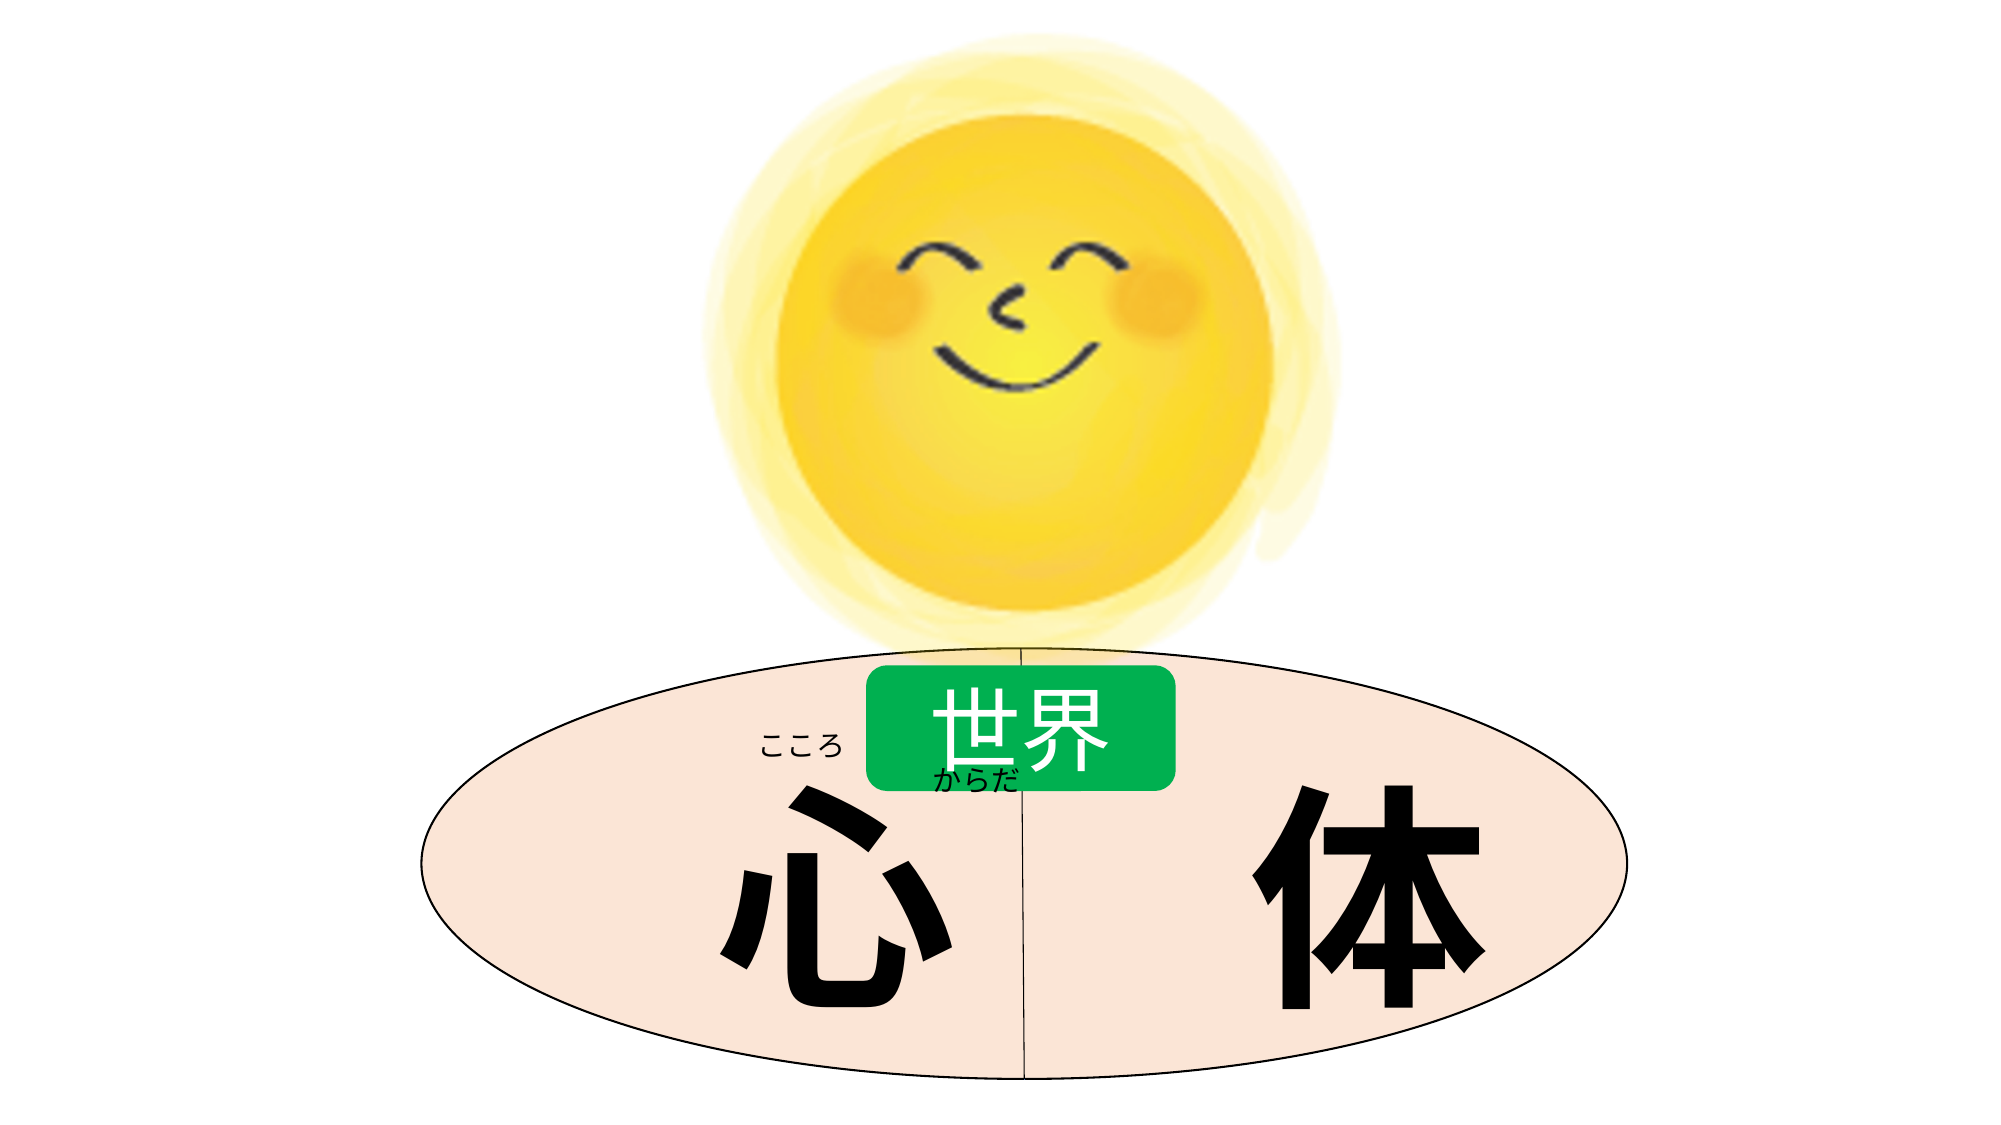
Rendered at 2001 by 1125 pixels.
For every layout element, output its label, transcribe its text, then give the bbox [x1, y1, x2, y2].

picture [645, 24, 1398, 720]
text_box [1331, 693, 1629, 994]
text_box [690, 1044, 1024, 1080]
text_box こころ からだ [742, 720, 1020, 805]
text_box 心 体 [602, 741, 1020, 1044]
text_box [1025, 1044, 1359, 1080]
text_box 心 体 [1025, 741, 1507, 1044]
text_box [1020, 648, 1025, 1079]
text_box [420, 695, 742, 1019]
text_box こころ からだ [1025, 720, 1331, 805]
